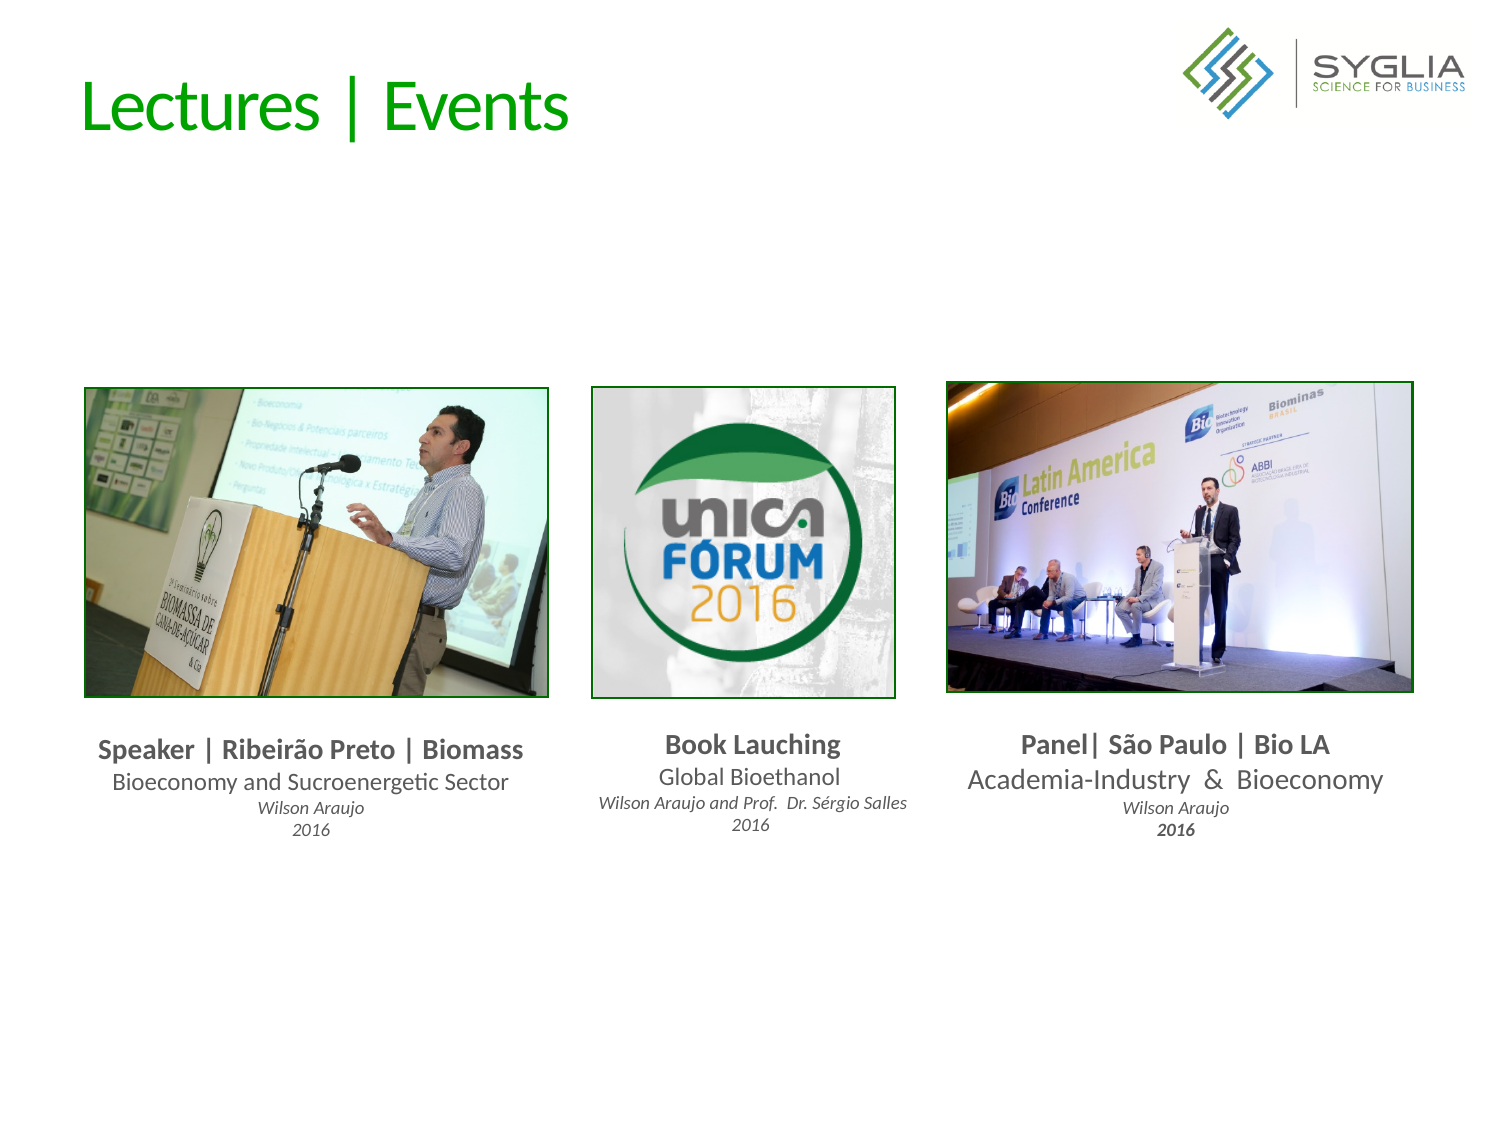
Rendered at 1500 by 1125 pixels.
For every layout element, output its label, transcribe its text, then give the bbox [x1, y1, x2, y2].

title Lectures | Events [64, 19, 1415, 182]
picture [1415, 20, 1471, 126]
picture [85, 388, 547, 697]
picture [593, 387, 895, 697]
picture [947, 383, 1412, 691]
text_box Panel| São Paulo | Bio LA Academia-Industry & Bioeconomy Wilson Araujo 2016 [943, 718, 1408, 848]
text_box Speaker | Ribeirão Preto | Biomass Bioeconomy and Sucroenergetic Sector Wilson Araujo 2016 [75, 723, 547, 848]
text_box Book Lauching Global Bioethanol Wilson Araujo and Prof. Dr. Sérgio Salles 2016 [578, 718, 928, 843]
